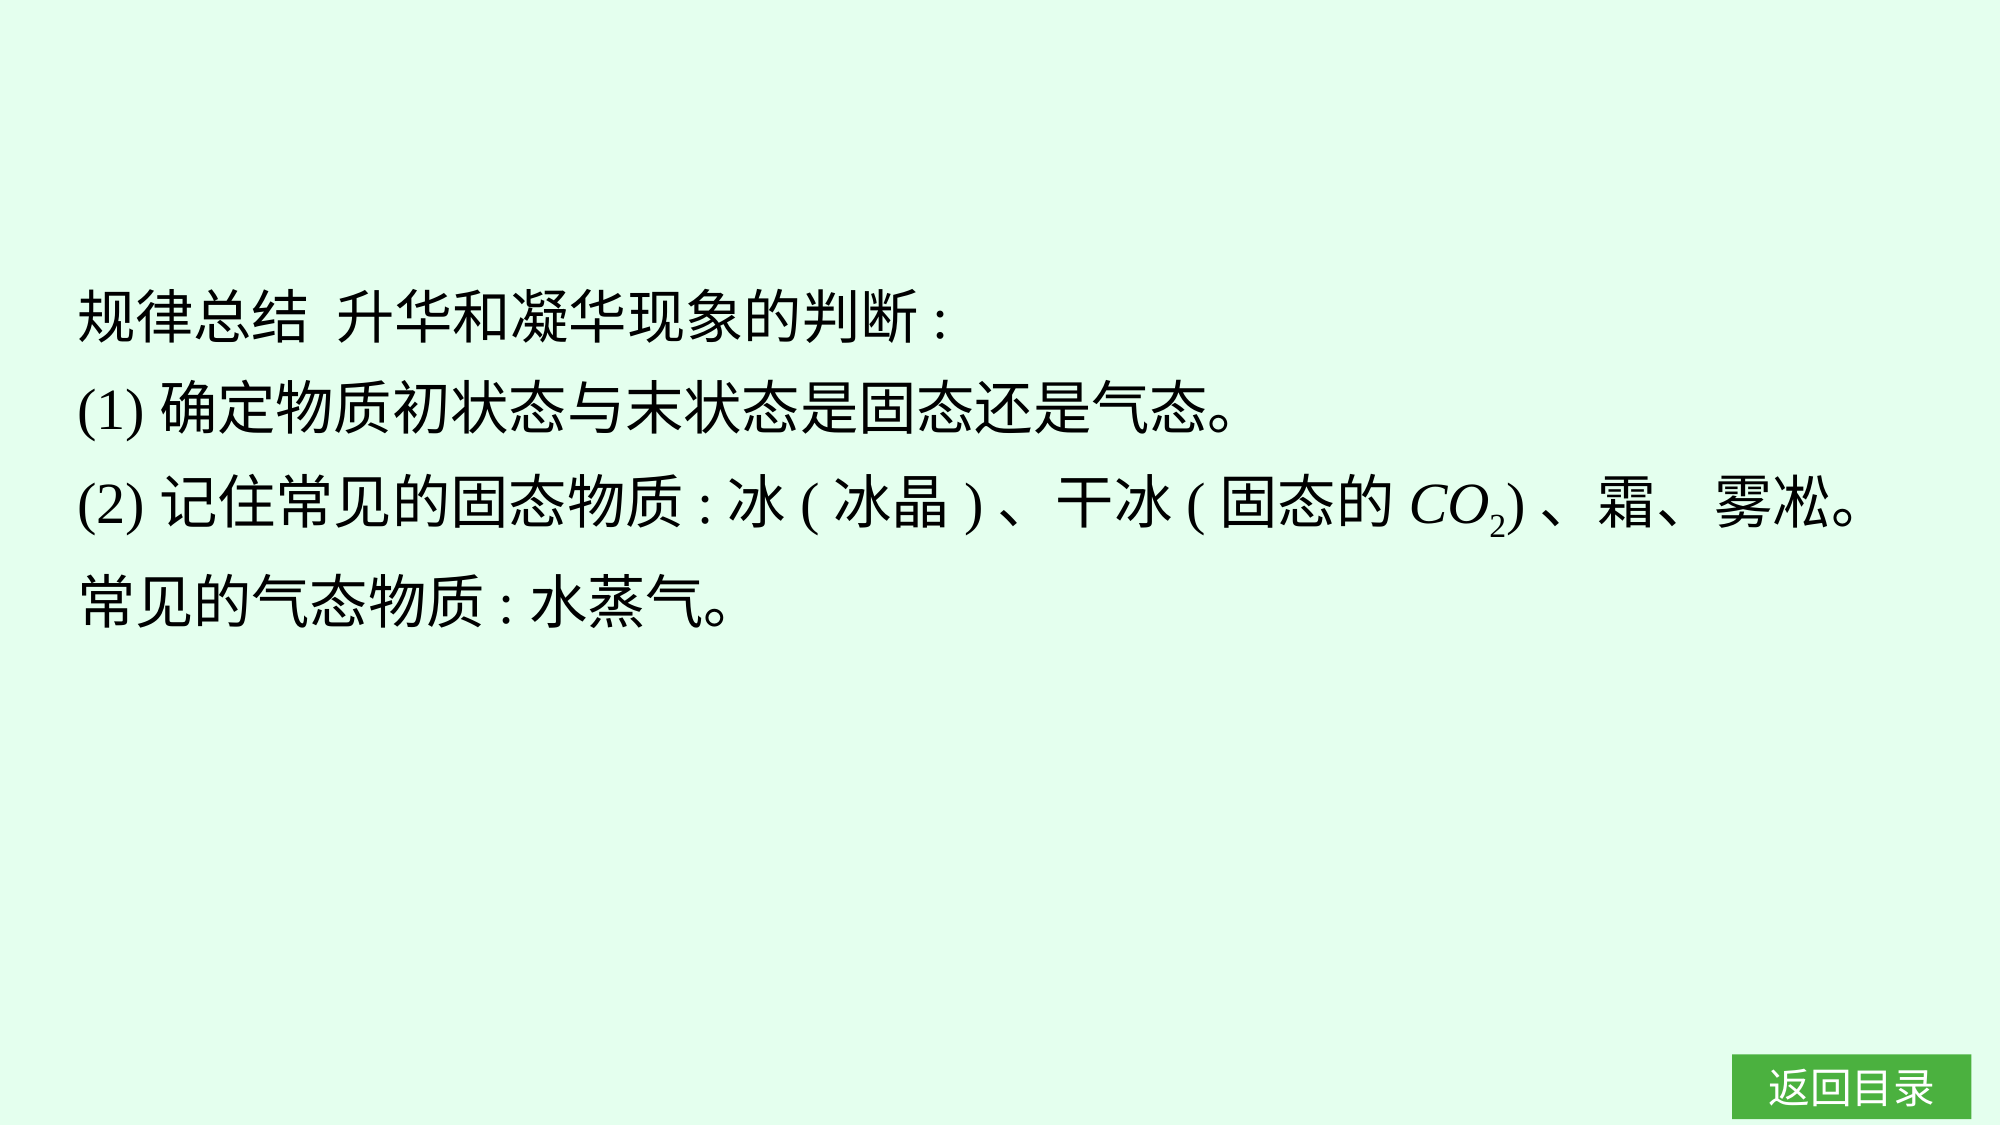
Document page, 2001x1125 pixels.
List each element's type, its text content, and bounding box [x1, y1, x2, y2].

text_box 规律总结 升华和凝华现象的判断: (1)确定物质初状态与末状态是固态还是气态。 (2)记住常见的固态物质:冰(冰晶)、干冰(固态的CO2)、霜、雾凇。常见的气态物质:水蒸气。 [62, 251, 1938, 643]
